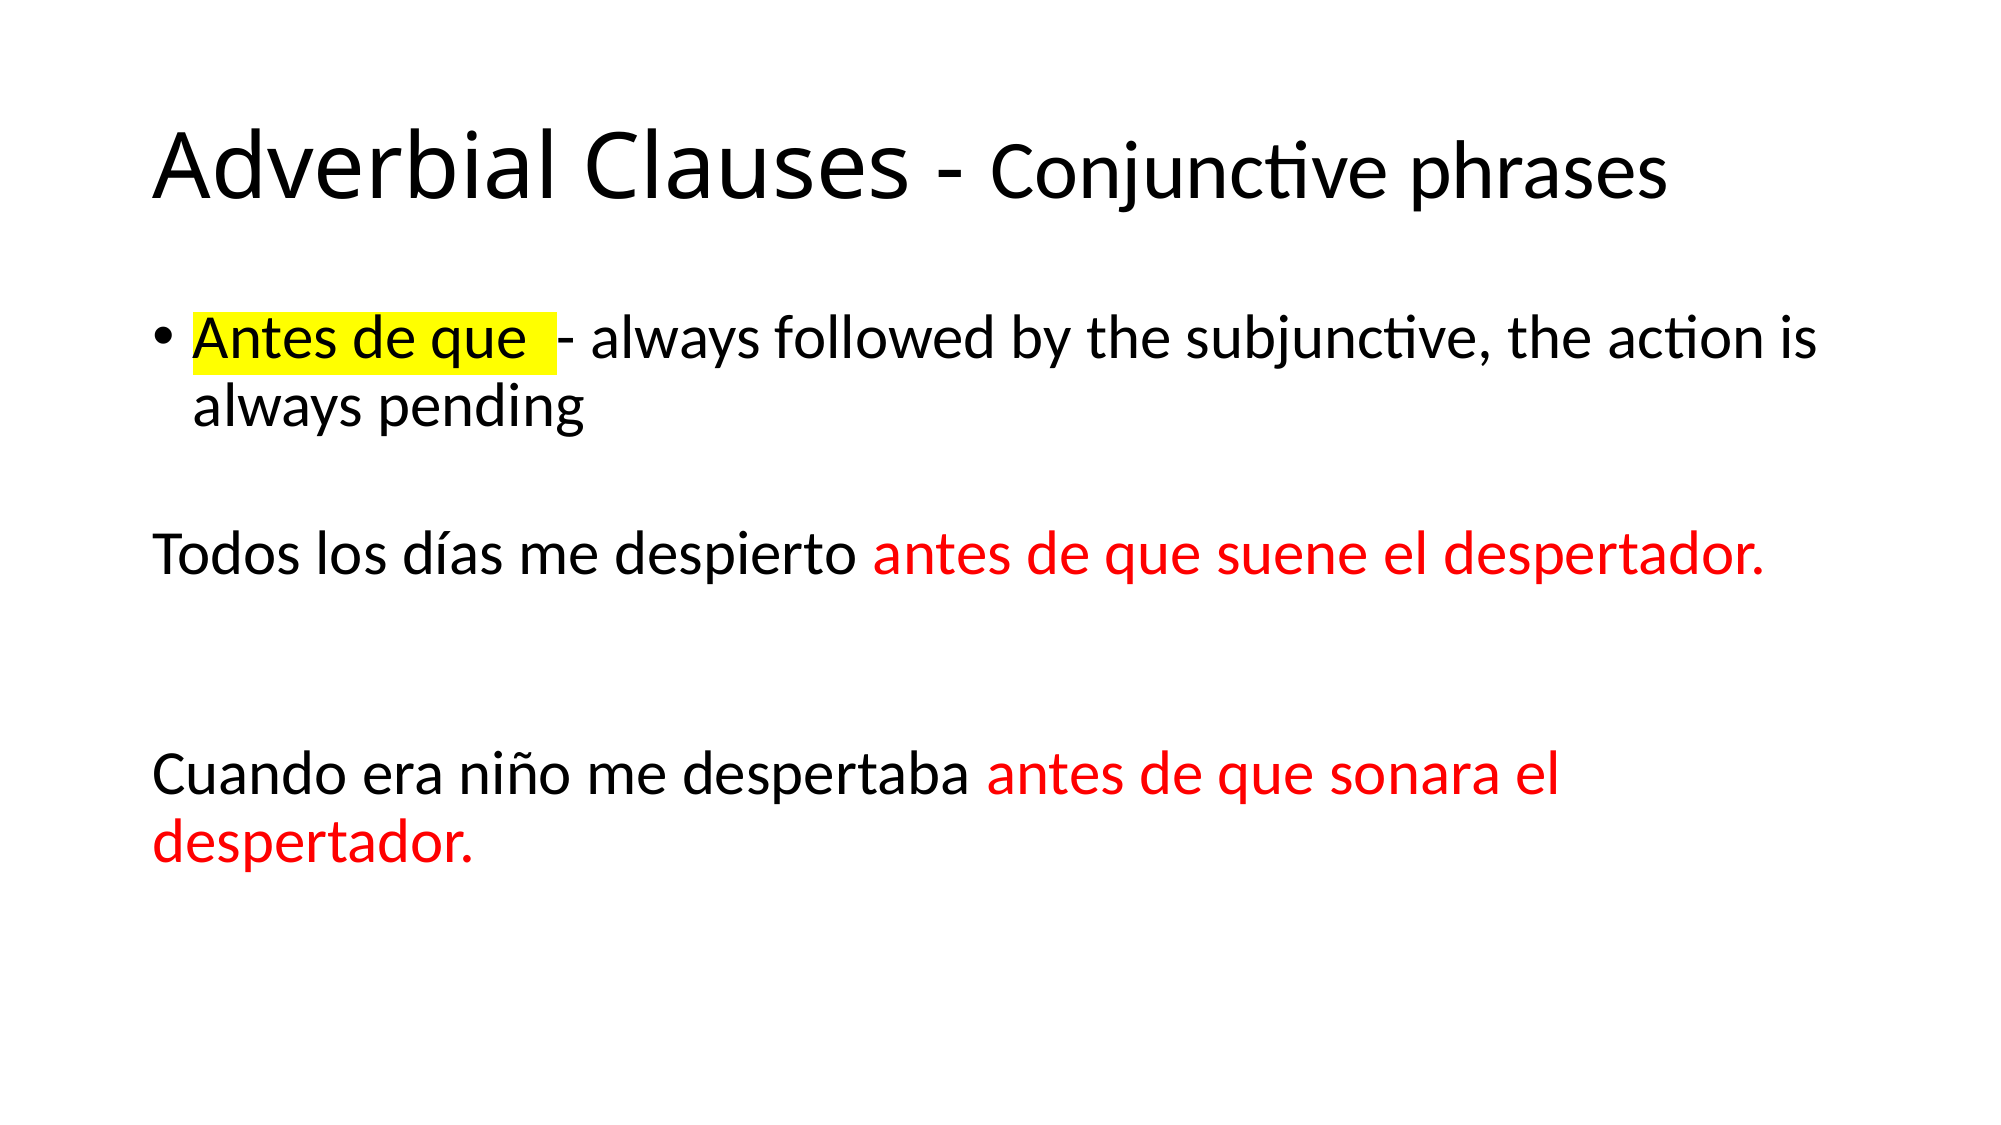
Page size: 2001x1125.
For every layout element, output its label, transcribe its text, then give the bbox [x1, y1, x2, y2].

list Antes de que - always followed by the subjunctive, the action is always pending Todos los días me despierto antes de que suene el despertador. Cuando era niño me despertaba antes de que sonara el despertador. [137, 297, 1863, 1011]
title Adverbial Clauses - Conjunctive phrases [137, 59, 1863, 278]
